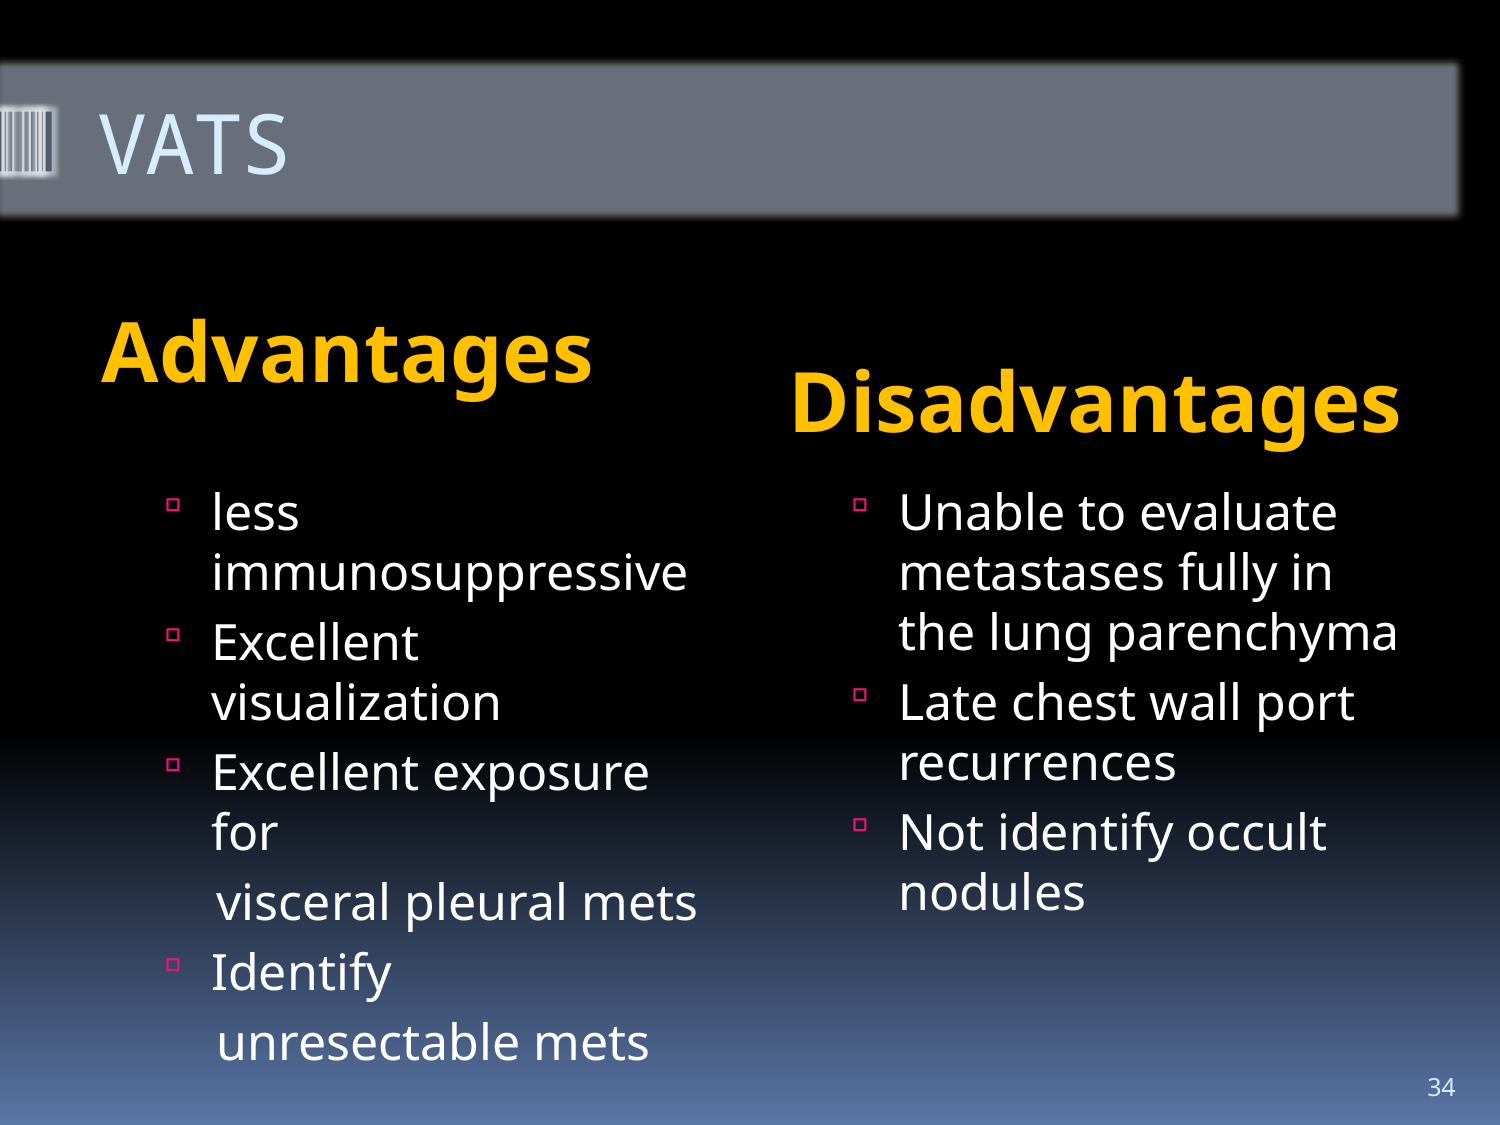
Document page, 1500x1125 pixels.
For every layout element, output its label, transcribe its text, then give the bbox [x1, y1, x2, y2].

list less immunosuppressive Excellent visualization Excellent exposure for visceral pleural mets Identify unresectable mets extrapleural ds [75, 403, 738, 1053]
slide_number 34 [1412, 1052, 1488, 1113]
title VATS [82, 83, 1358, 234]
list Disadvantages [761, 296, 1425, 402]
list Unable to evaluate metastases fully in the lung parenchyma Late chest wall port recurrences Not identify occult nodules [761, 403, 1425, 1053]
footer [150, 1052, 1063, 1113]
list Advantages [75, 296, 738, 402]
